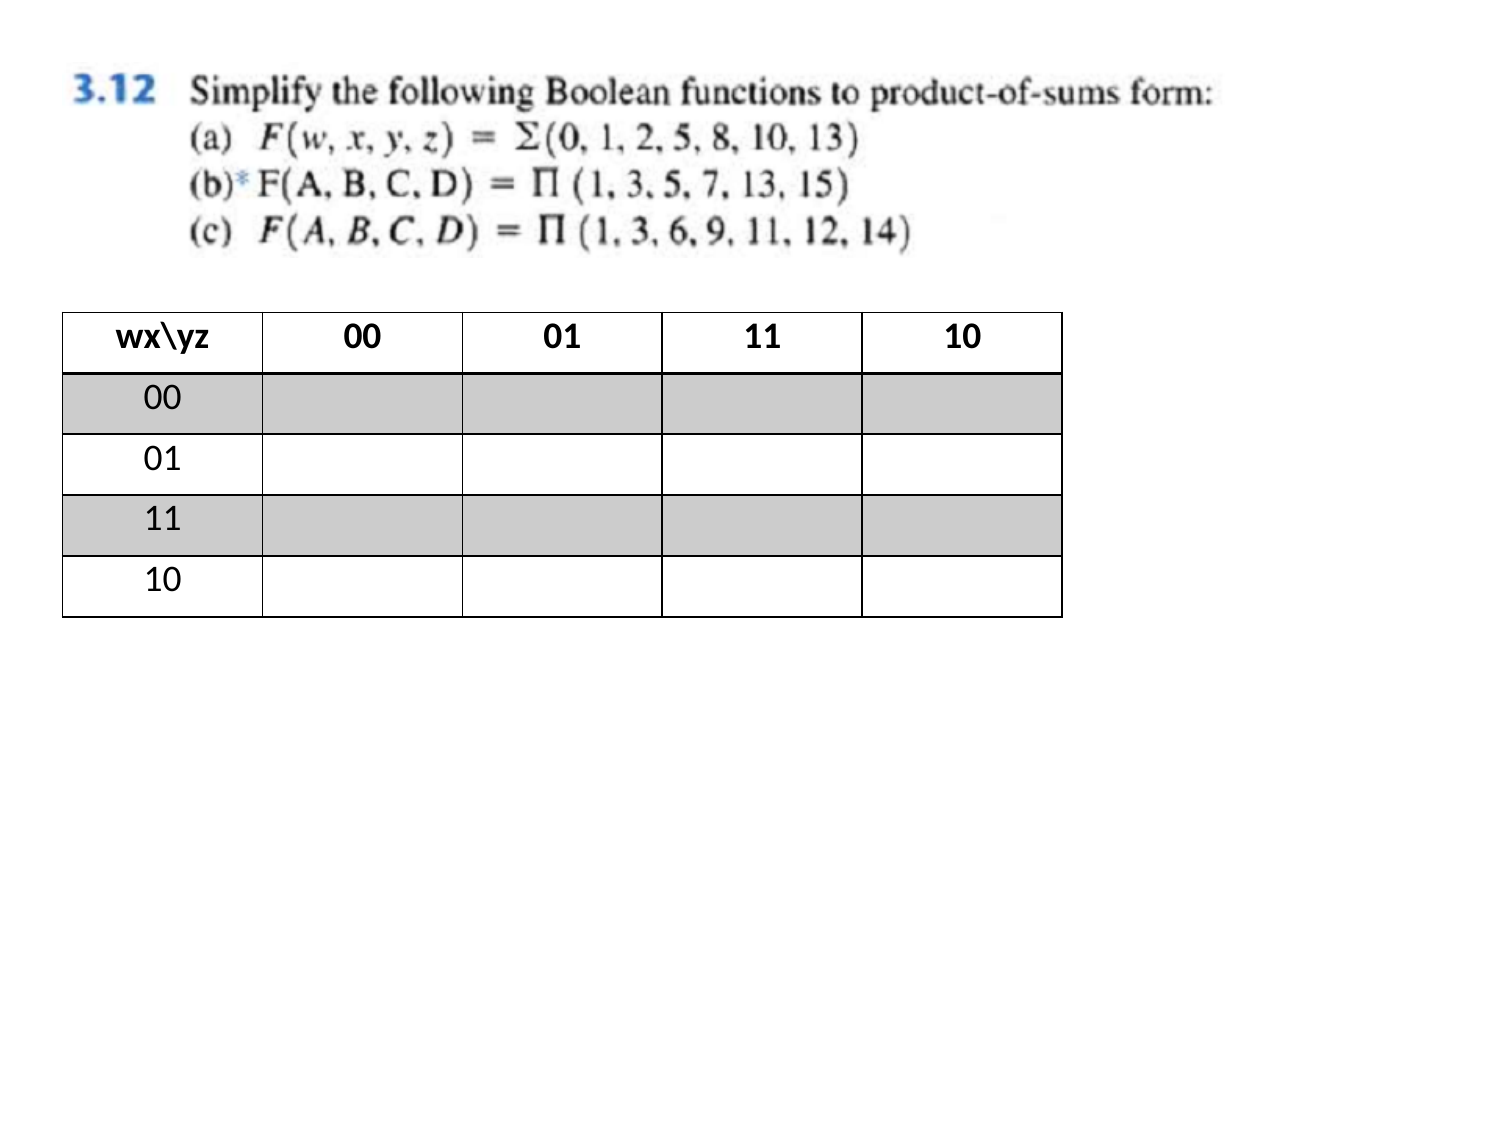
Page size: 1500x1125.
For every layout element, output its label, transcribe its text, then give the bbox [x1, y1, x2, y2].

table_cell [863, 496, 1061, 555]
table_cell [663, 435, 861, 494]
table_header 11 [663, 313, 861, 372]
table_cell [463, 375, 661, 433]
table_cell [863, 557, 1061, 616]
table_cell [863, 435, 1061, 494]
picture [62, 62, 1257, 258]
table_cell [463, 557, 661, 616]
table_cell [263, 557, 462, 616]
table_cell [663, 375, 861, 433]
table_cell [263, 375, 462, 433]
table_cell 00 [63, 375, 262, 433]
table_cell [863, 375, 1061, 433]
table_cell [663, 557, 861, 616]
table_cell 10 [63, 557, 262, 616]
table_cell [463, 435, 661, 494]
table_header 10 [863, 313, 1061, 372]
table_cell [663, 496, 861, 555]
table_cell 01 [63, 435, 262, 494]
table_header 01 [463, 313, 661, 372]
table_header wx\yz [63, 313, 262, 372]
table_cell [463, 496, 661, 555]
table_cell [263, 496, 462, 555]
table_cell [263, 435, 462, 494]
table_cell 11 [63, 496, 262, 555]
table_header 00 [263, 313, 462, 372]
